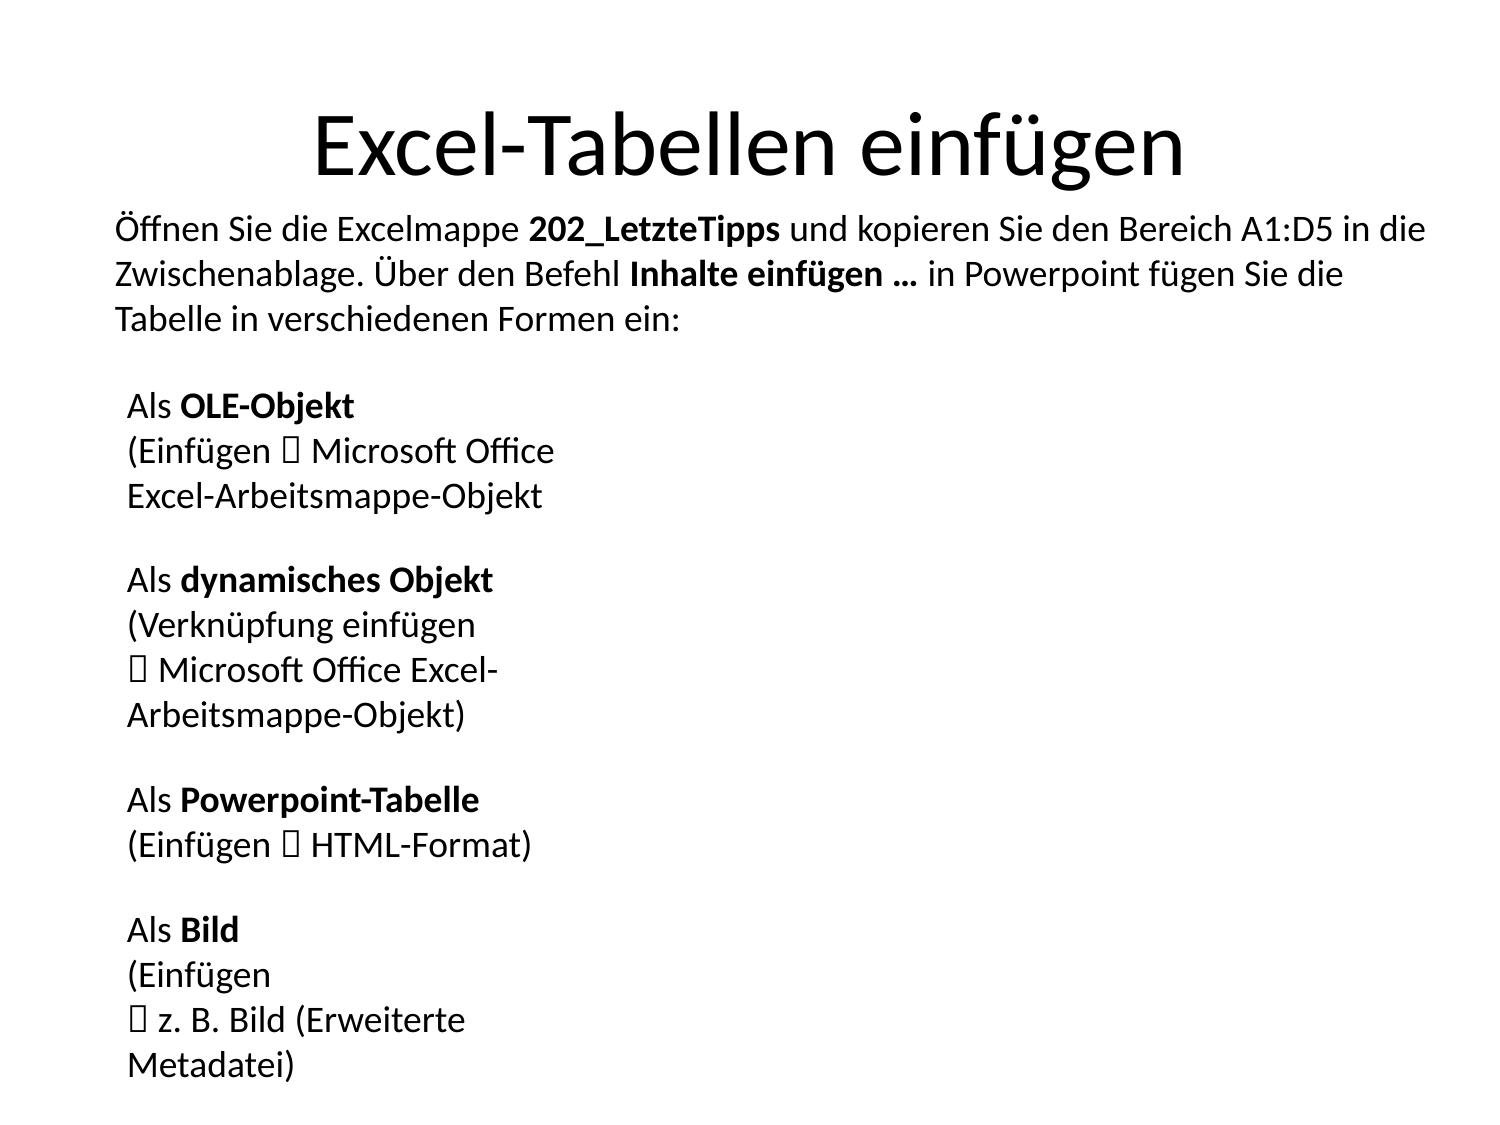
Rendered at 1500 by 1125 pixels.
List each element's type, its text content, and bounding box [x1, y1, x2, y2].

text_box Als Bild (Einfügen  z. B. Bild (Erweiterte Metadatei) [112, 897, 644, 1092]
text_box Als dynamisches Objekt (Verknüpfung einfügen  Microsoft Office Excel-Arbeitsmappe-Objekt) [112, 547, 644, 743]
text_box Als OLE-Objekt (Einfügen  Microsoft Office Excel-Arbeitsmappe-Objekt [112, 373, 644, 524]
text_box Öffnen Sie die Excelmappe 202_LetzteTipps und kopieren Sie den Bereich A1:D5 in die Zwischenablage. Über den Befehl Inhalte einfügen … in Powerpoint fügen Sie die Tabelle in verschiedenen Formen ein: [100, 196, 1459, 346]
text_box Als Powerpoint-Tabelle (Einfügen  HTML-Format) [112, 767, 644, 873]
title Excel-Tabellen einfügen [75, 45, 1425, 233]
